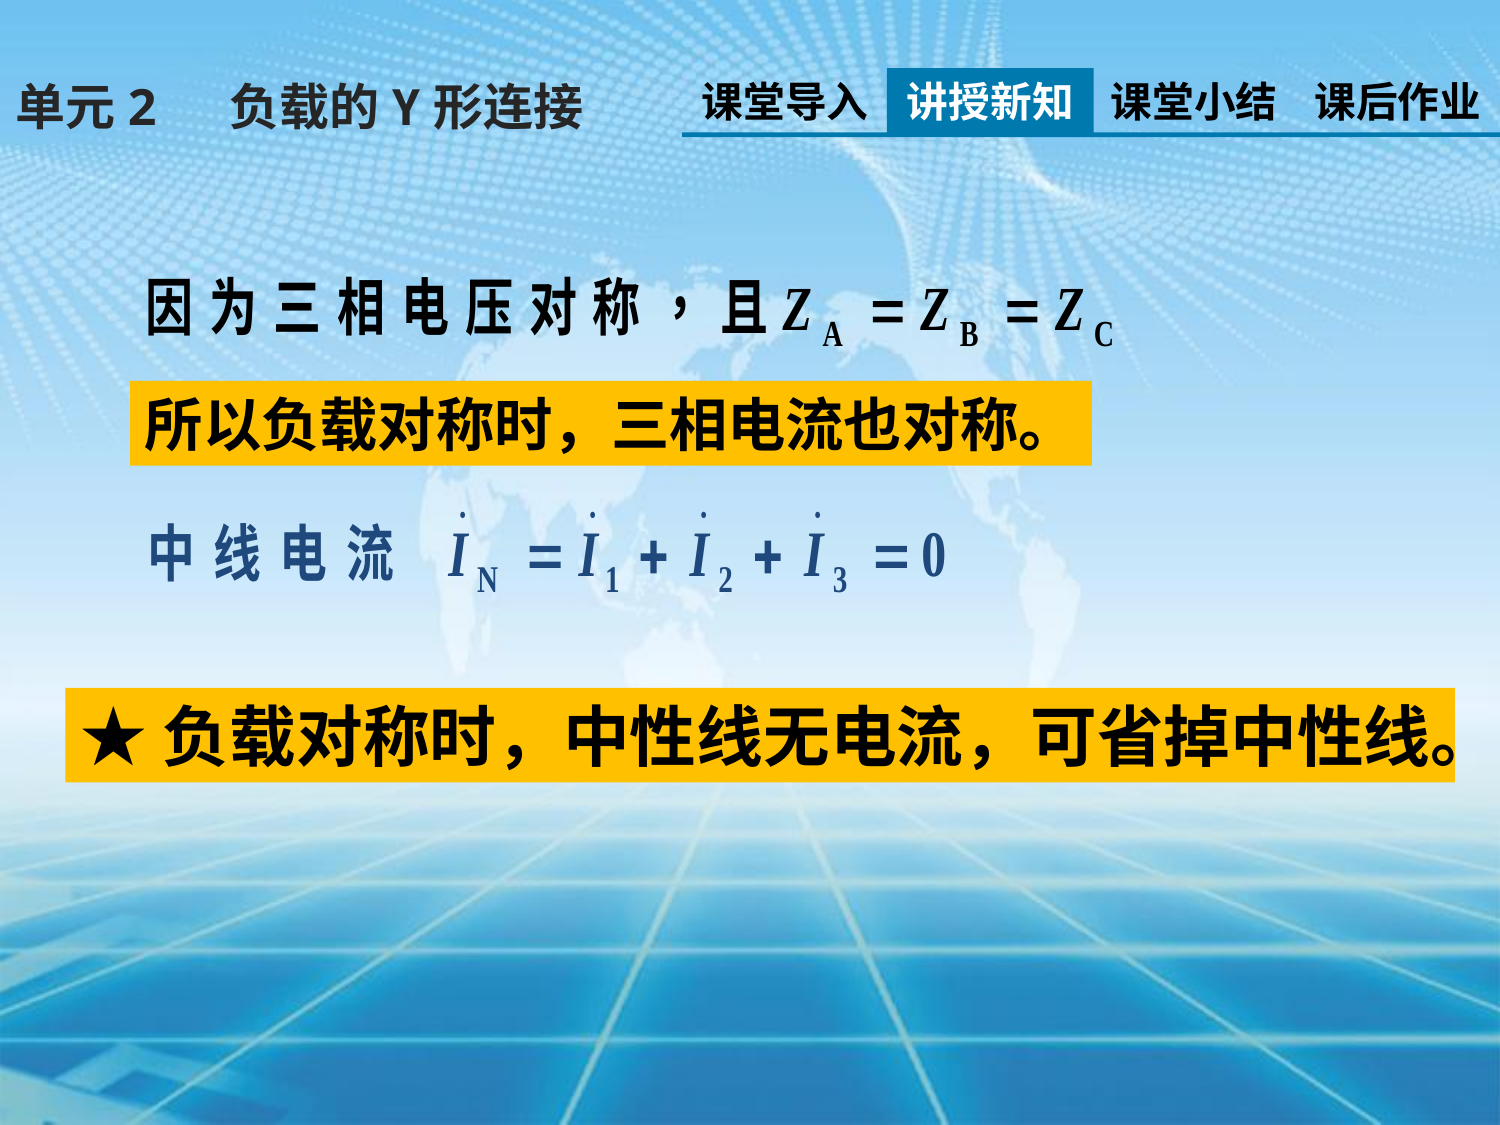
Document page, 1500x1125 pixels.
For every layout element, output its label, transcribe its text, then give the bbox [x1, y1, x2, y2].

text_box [1, 67, 1500, 144]
text_box 所以负载对称时，三相电流也对称。 [130, 380, 1092, 466]
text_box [143, 267, 1129, 358]
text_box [143, 505, 957, 605]
picture [0, 0, 1500, 1125]
text_box ★负载对称时，中性线无电流，可省掉中性线。 [65, 687, 1455, 783]
